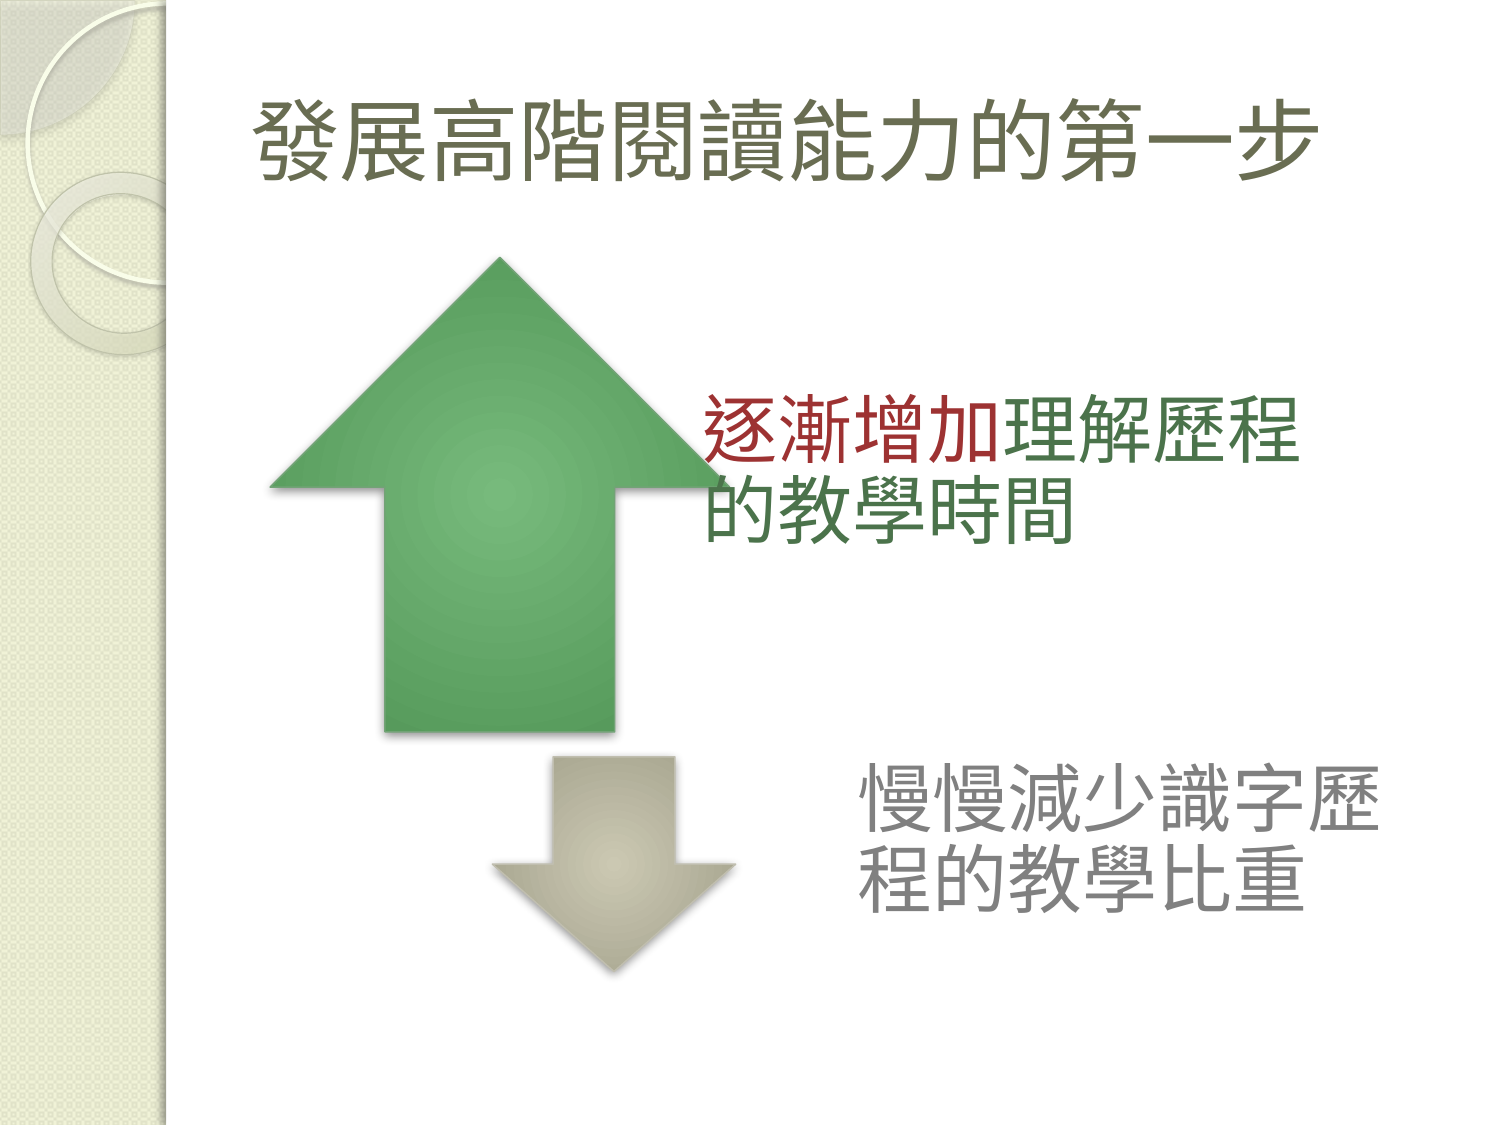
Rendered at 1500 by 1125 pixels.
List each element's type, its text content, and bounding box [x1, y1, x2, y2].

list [289, 290, 1443, 1002]
title 發展高階閱讀能力的第一步 [235, 45, 1466, 233]
